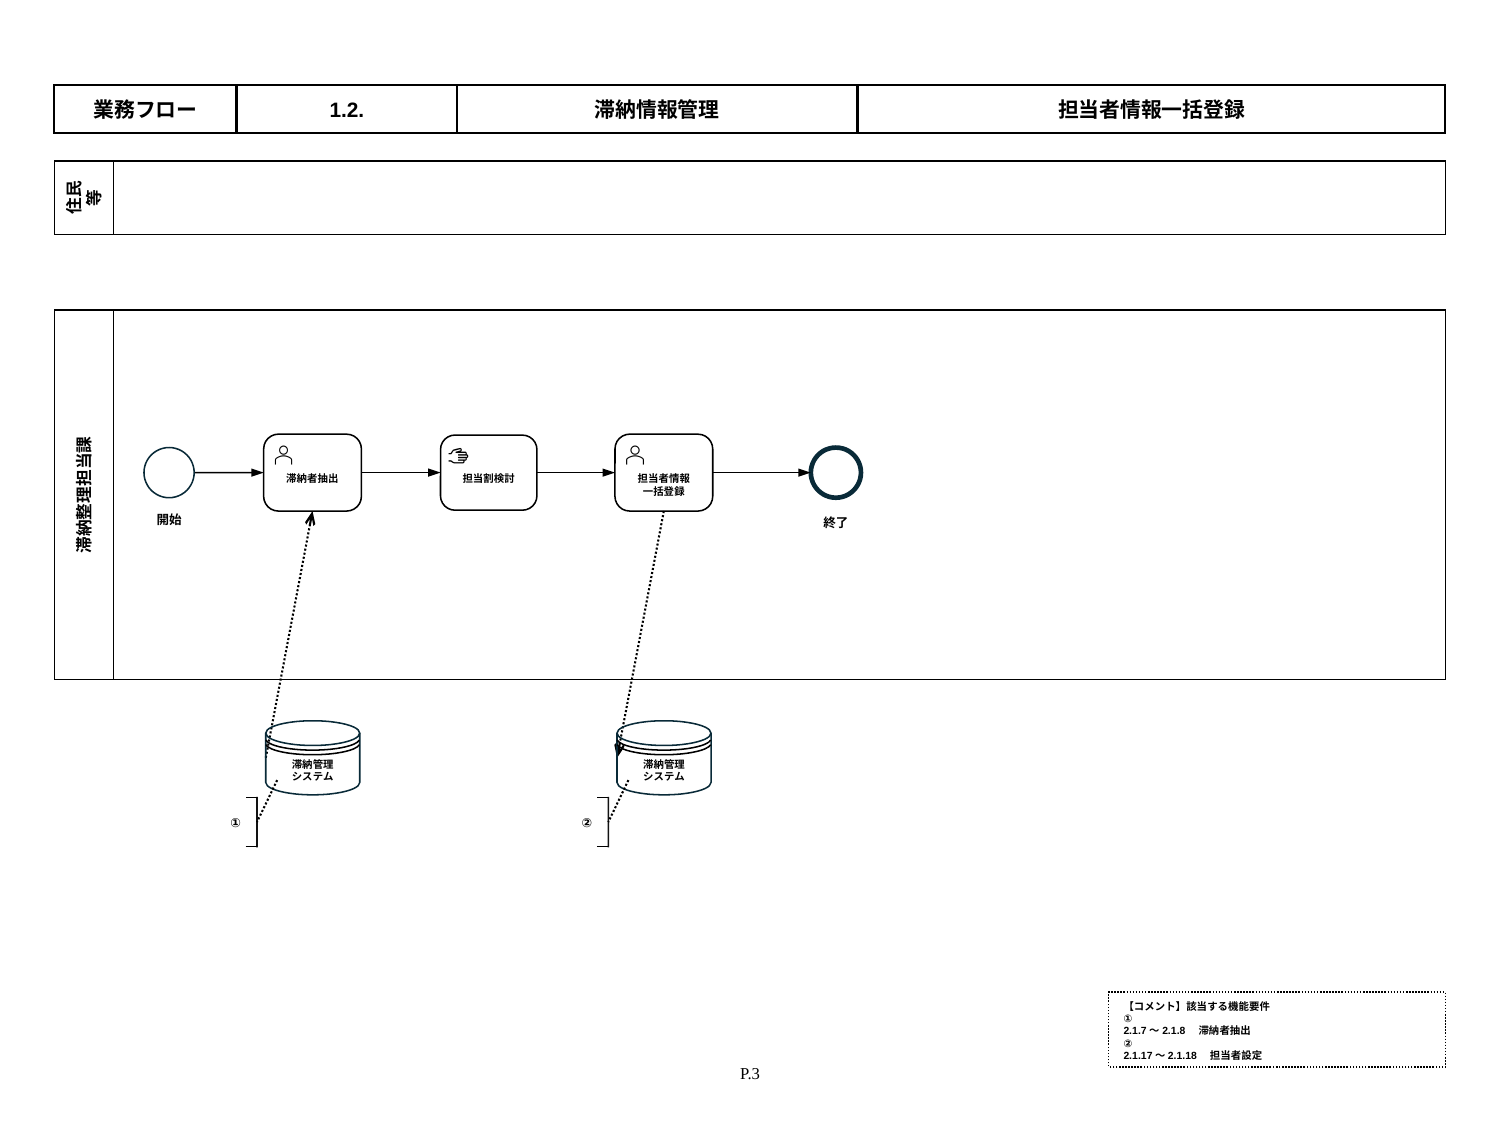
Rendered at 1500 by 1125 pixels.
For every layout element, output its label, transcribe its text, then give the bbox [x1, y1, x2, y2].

text_box 【コメント】該当する機能要件 ① 2.1.7～2.1.8 滞納者抽出 ② 2.1.17～2.1.18 担当者設定 [1107, 991, 1447, 1069]
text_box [616, 720, 712, 796]
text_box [440, 434, 538, 511]
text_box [263, 433, 362, 512]
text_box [264, 720, 361, 796]
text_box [53, 160, 1447, 236]
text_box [53, 84, 1447, 134]
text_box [614, 433, 714, 512]
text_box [53, 309, 1447, 681]
slide_number P.3 [581, 1042, 919, 1103]
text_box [153, 779, 278, 848]
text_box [504, 779, 629, 848]
